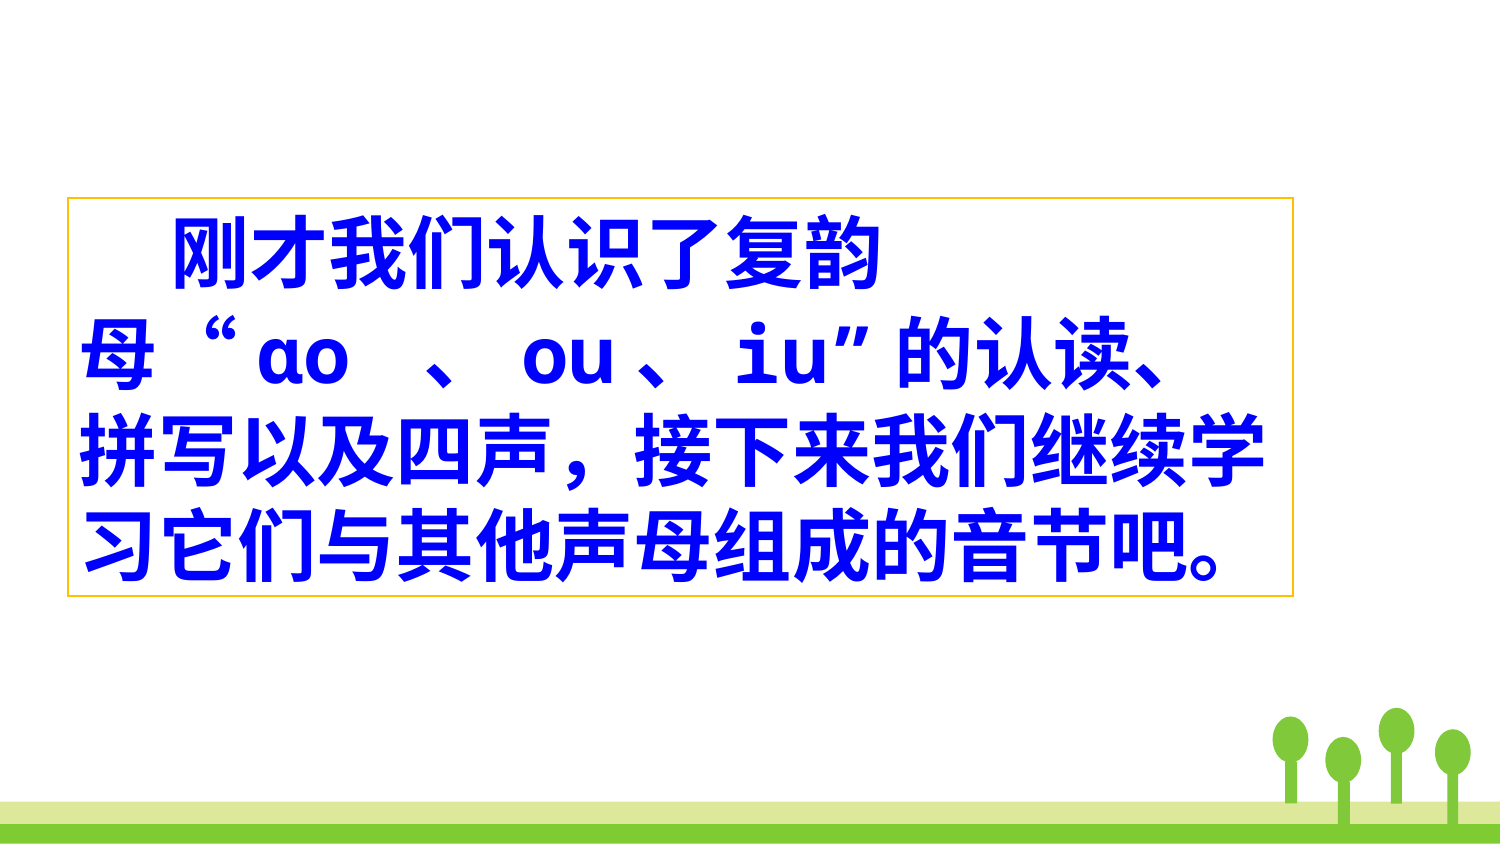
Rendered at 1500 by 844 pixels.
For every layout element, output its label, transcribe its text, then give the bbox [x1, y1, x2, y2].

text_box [0, 707, 1500, 844]
text_box 刚才我们认识了复韵母“ɑo 、ou、iu”的认读、拼写以及四声，接下来我们继续学习它们与其他声母组成的音节吧。 [67, 197, 1294, 597]
